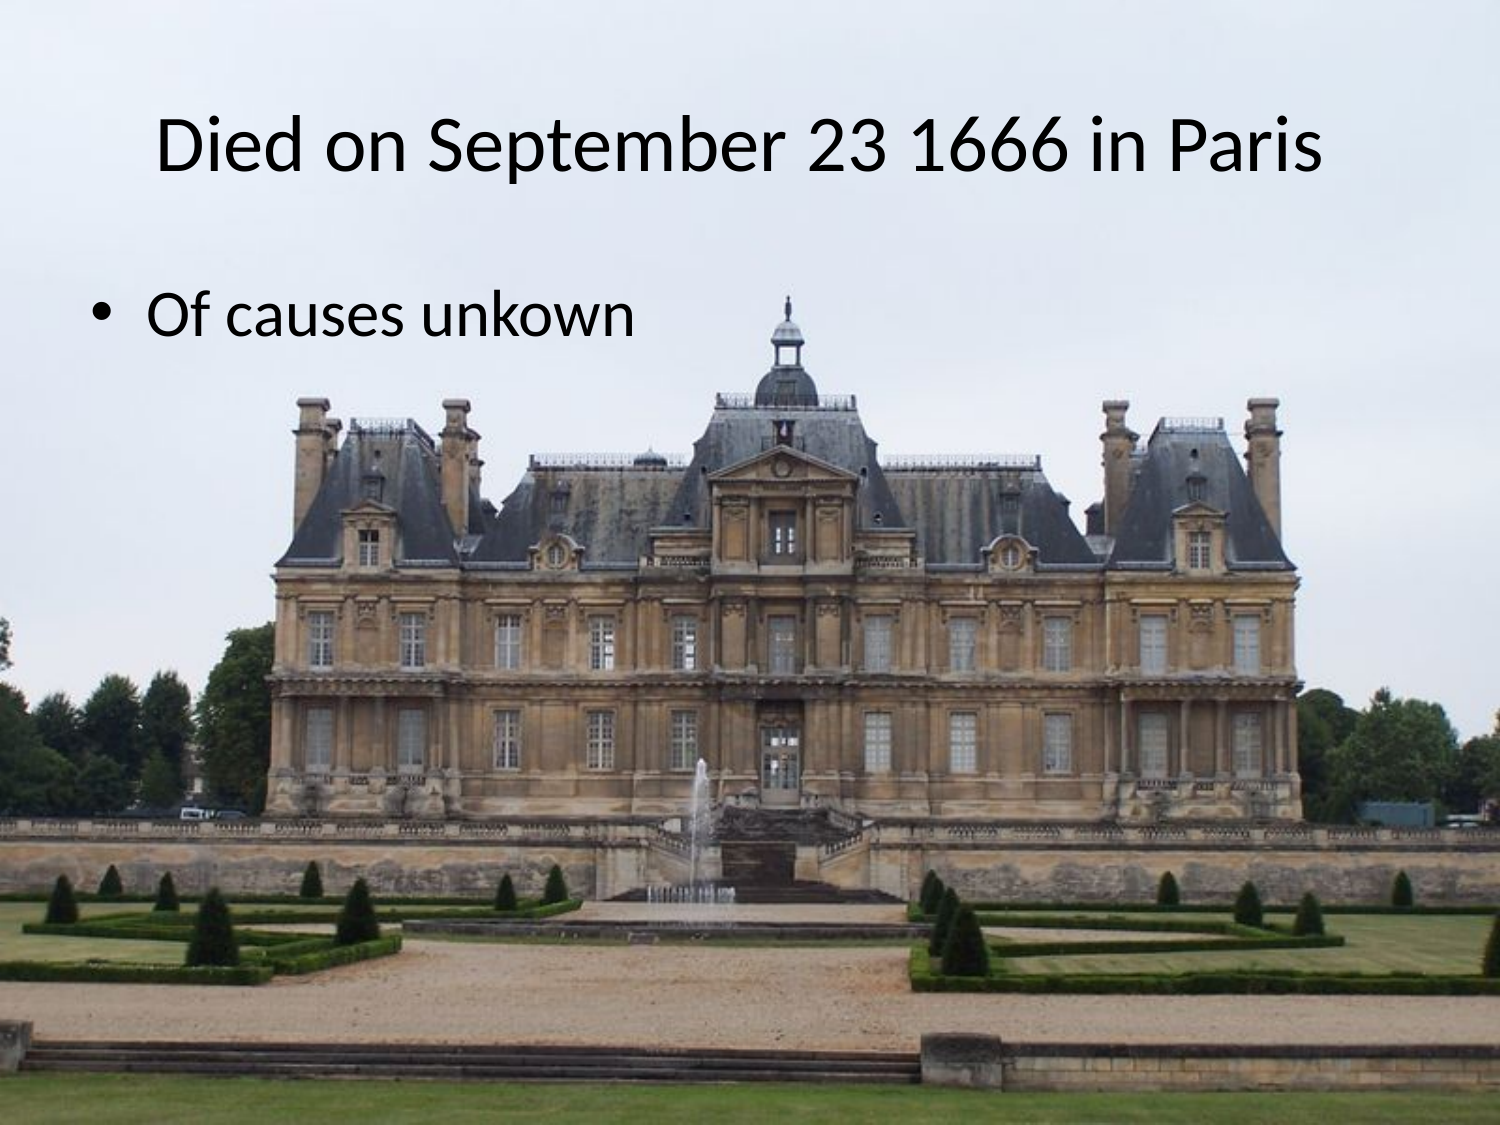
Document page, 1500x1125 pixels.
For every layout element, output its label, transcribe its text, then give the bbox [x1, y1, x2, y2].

list Of causes unkown [75, 262, 1425, 1005]
title Died on September 23 1666 in Paris [75, 45, 1425, 233]
picture [0, 0, 1500, 1125]
